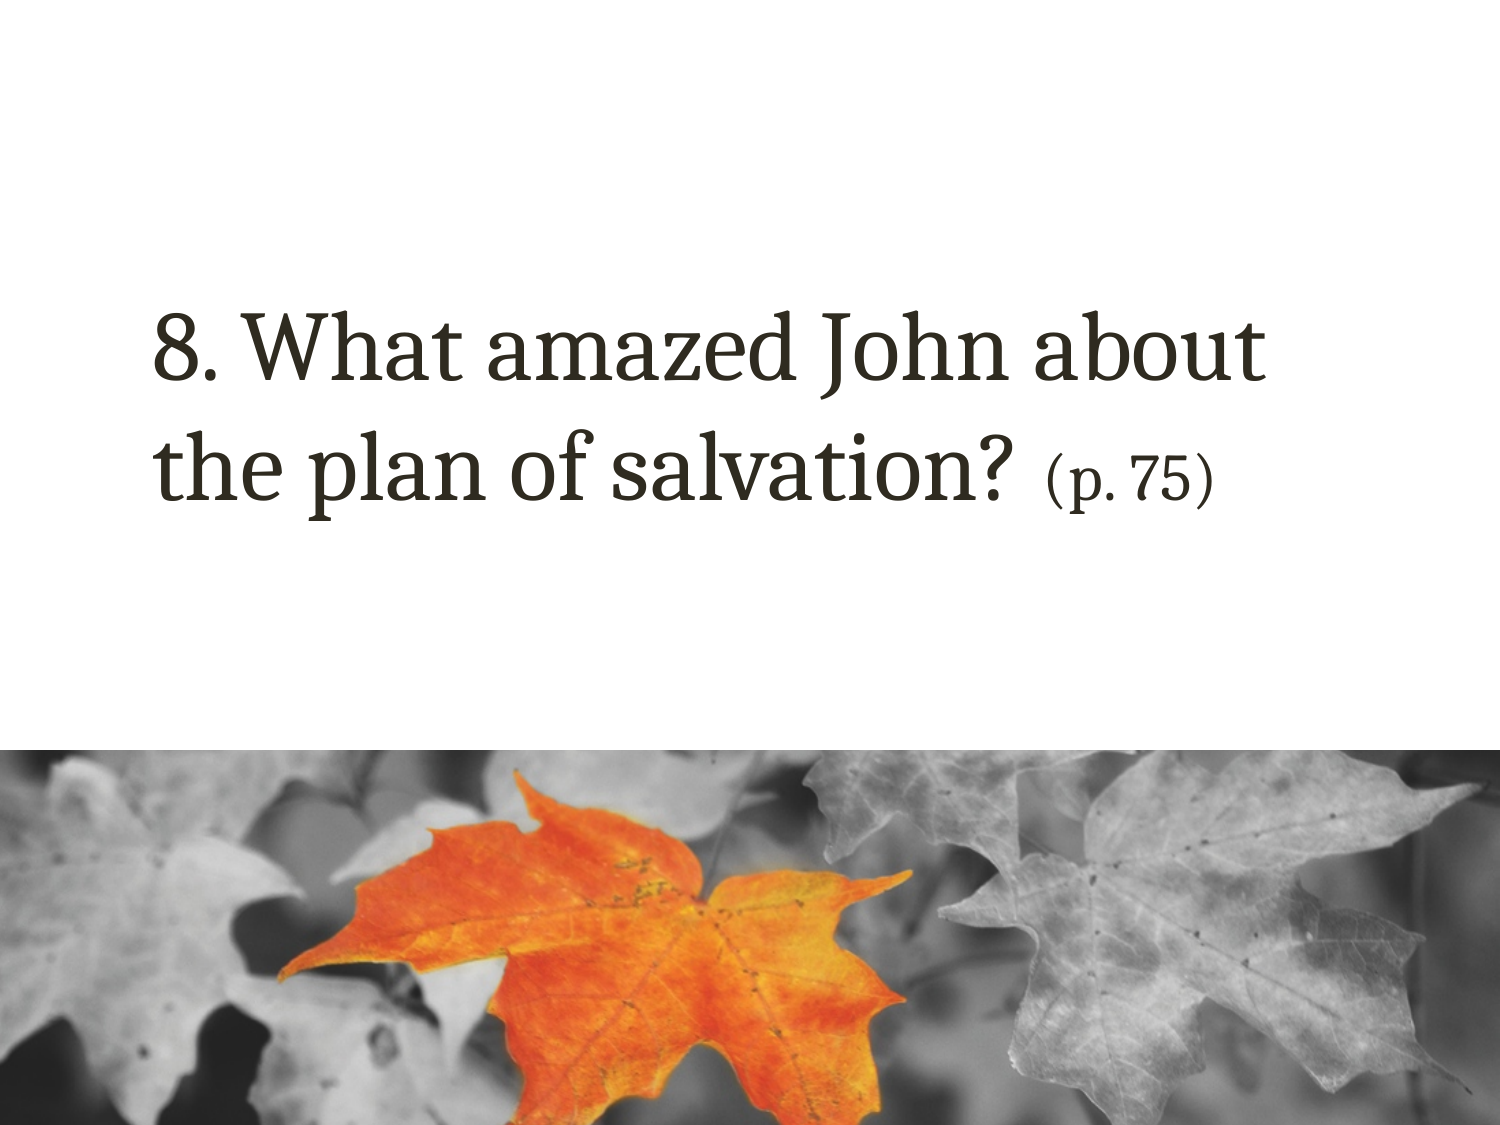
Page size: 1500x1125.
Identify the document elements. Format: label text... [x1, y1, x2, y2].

title 8. What amazed John about the plan of salvation? (p. 75) [137, 112, 1375, 688]
picture [0, 749, 1500, 1125]
